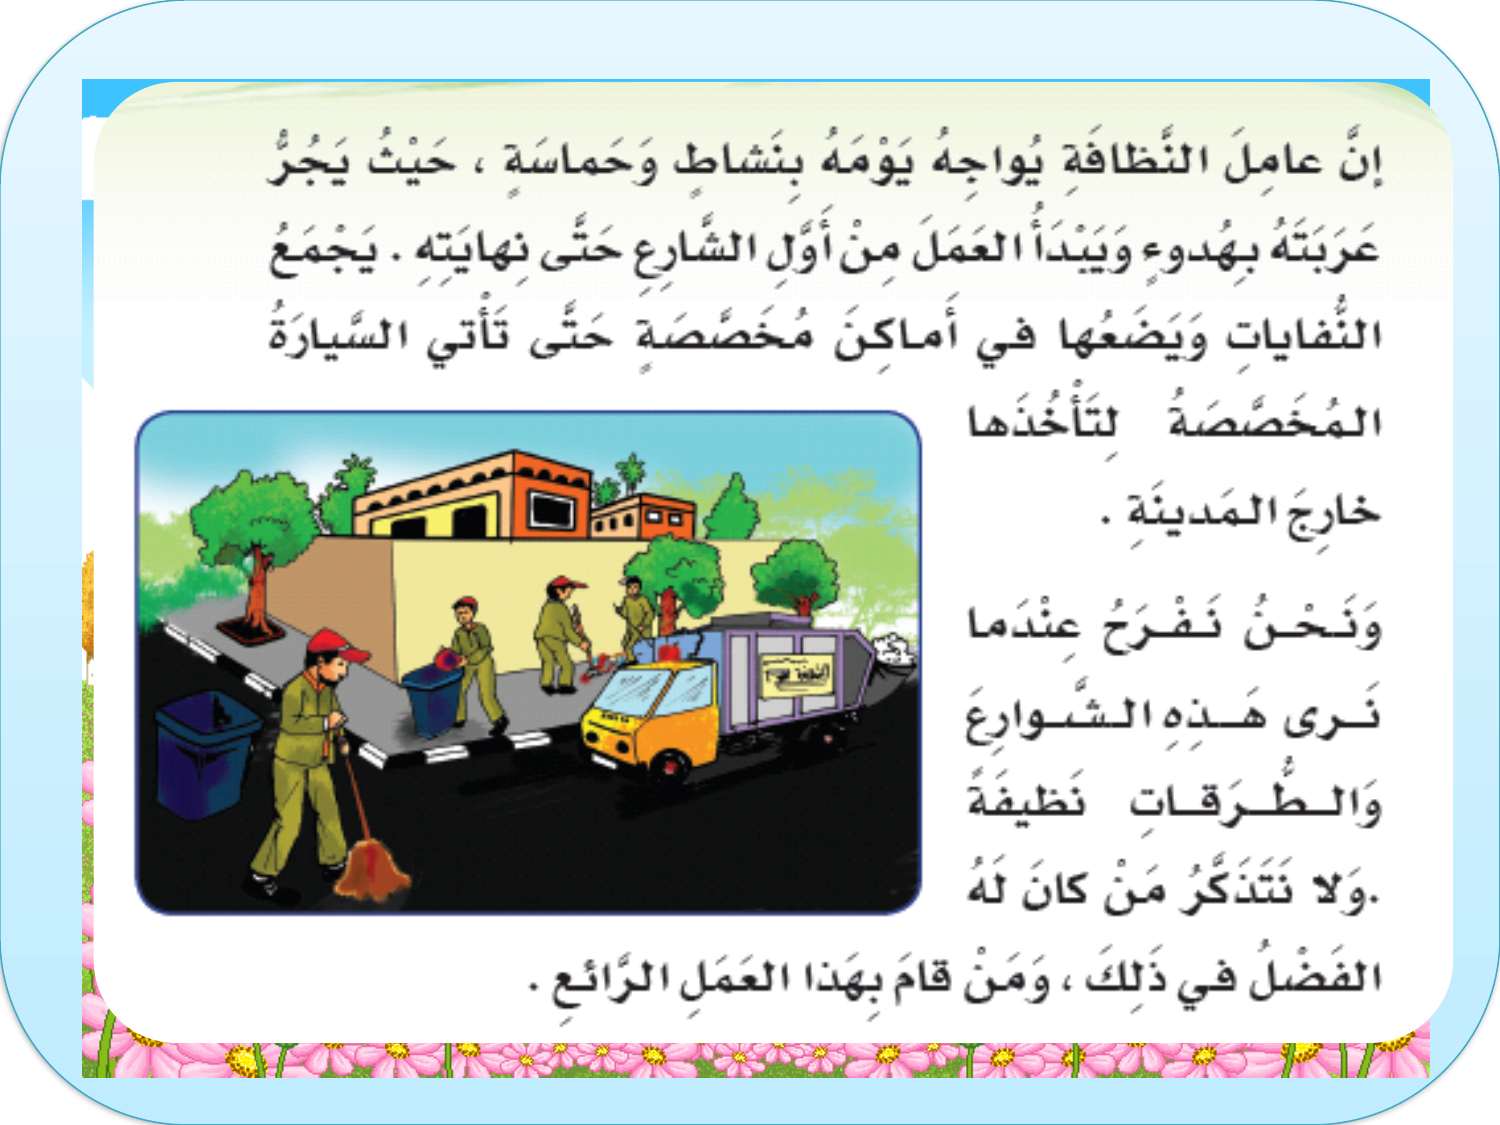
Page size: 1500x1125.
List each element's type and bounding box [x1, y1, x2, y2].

picture [81, 79, 1454, 1079]
text_box [0, 0, 1500, 1125]
